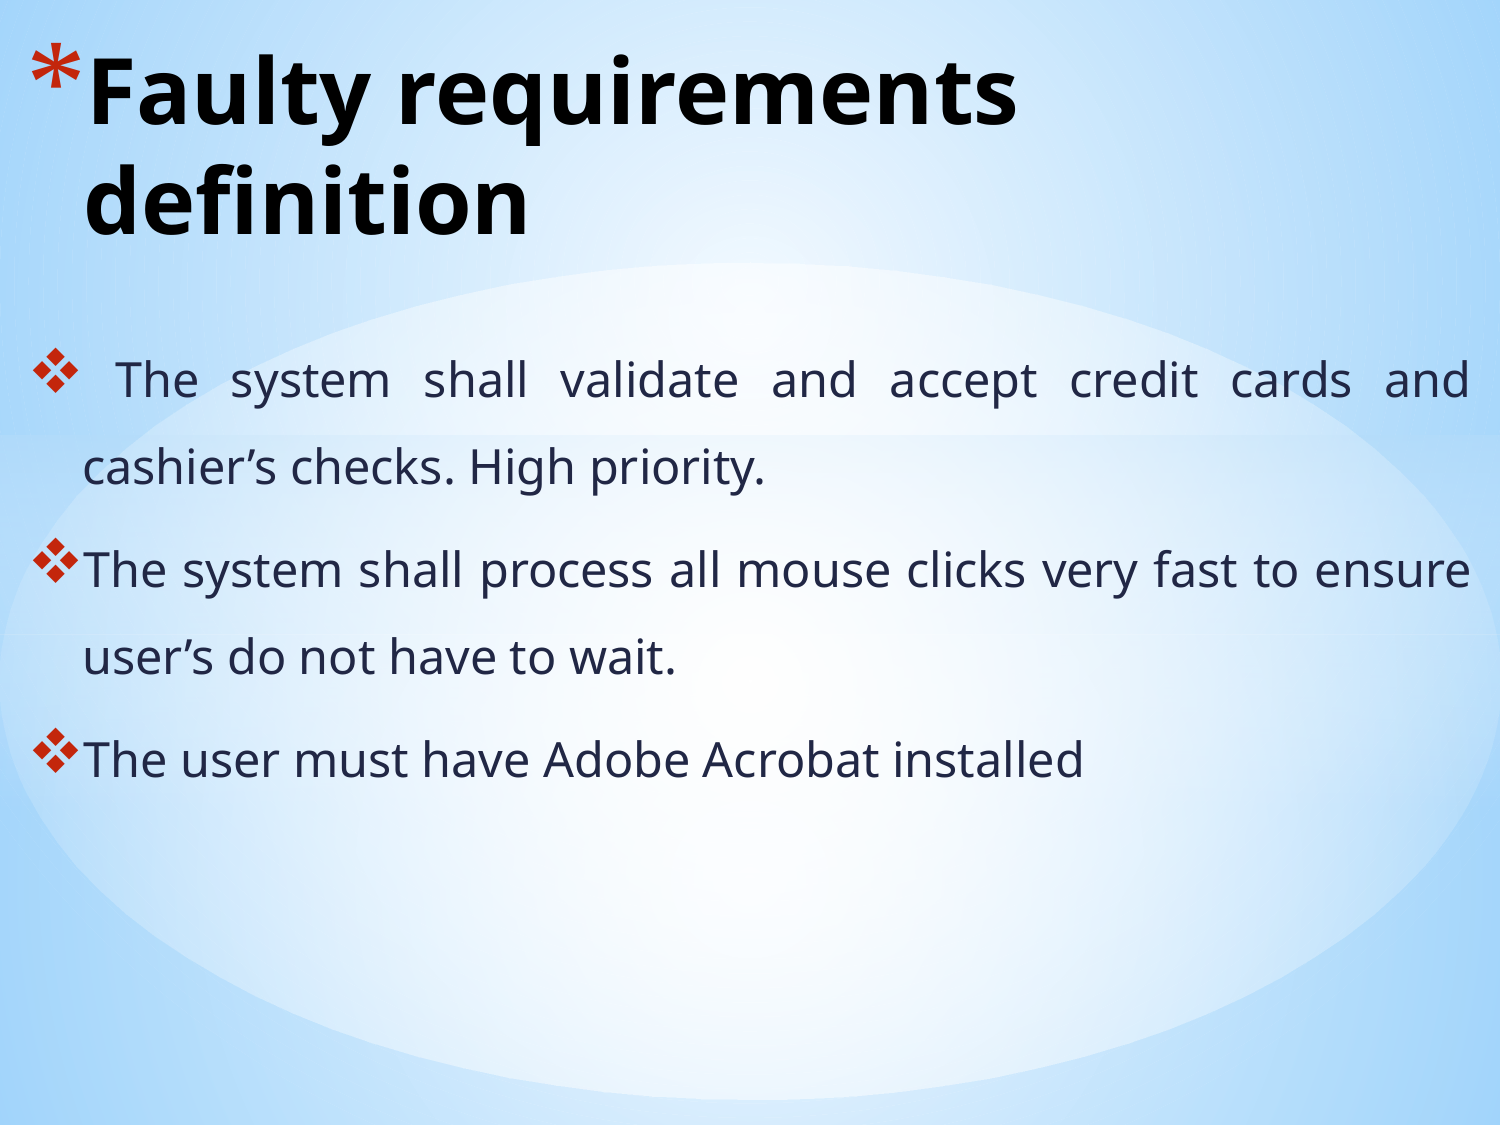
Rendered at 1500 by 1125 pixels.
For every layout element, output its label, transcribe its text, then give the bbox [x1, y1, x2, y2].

subtitle The system shall validate and accept credit cards and cashier’s checks. High priority. The system shall process all mouse clicks very fast to ensure user’s do not have to wait. The user must have Adobe Acrobat installed [12, 312, 1488, 800]
title Faulty requirements definition [12, 24, 1450, 250]
